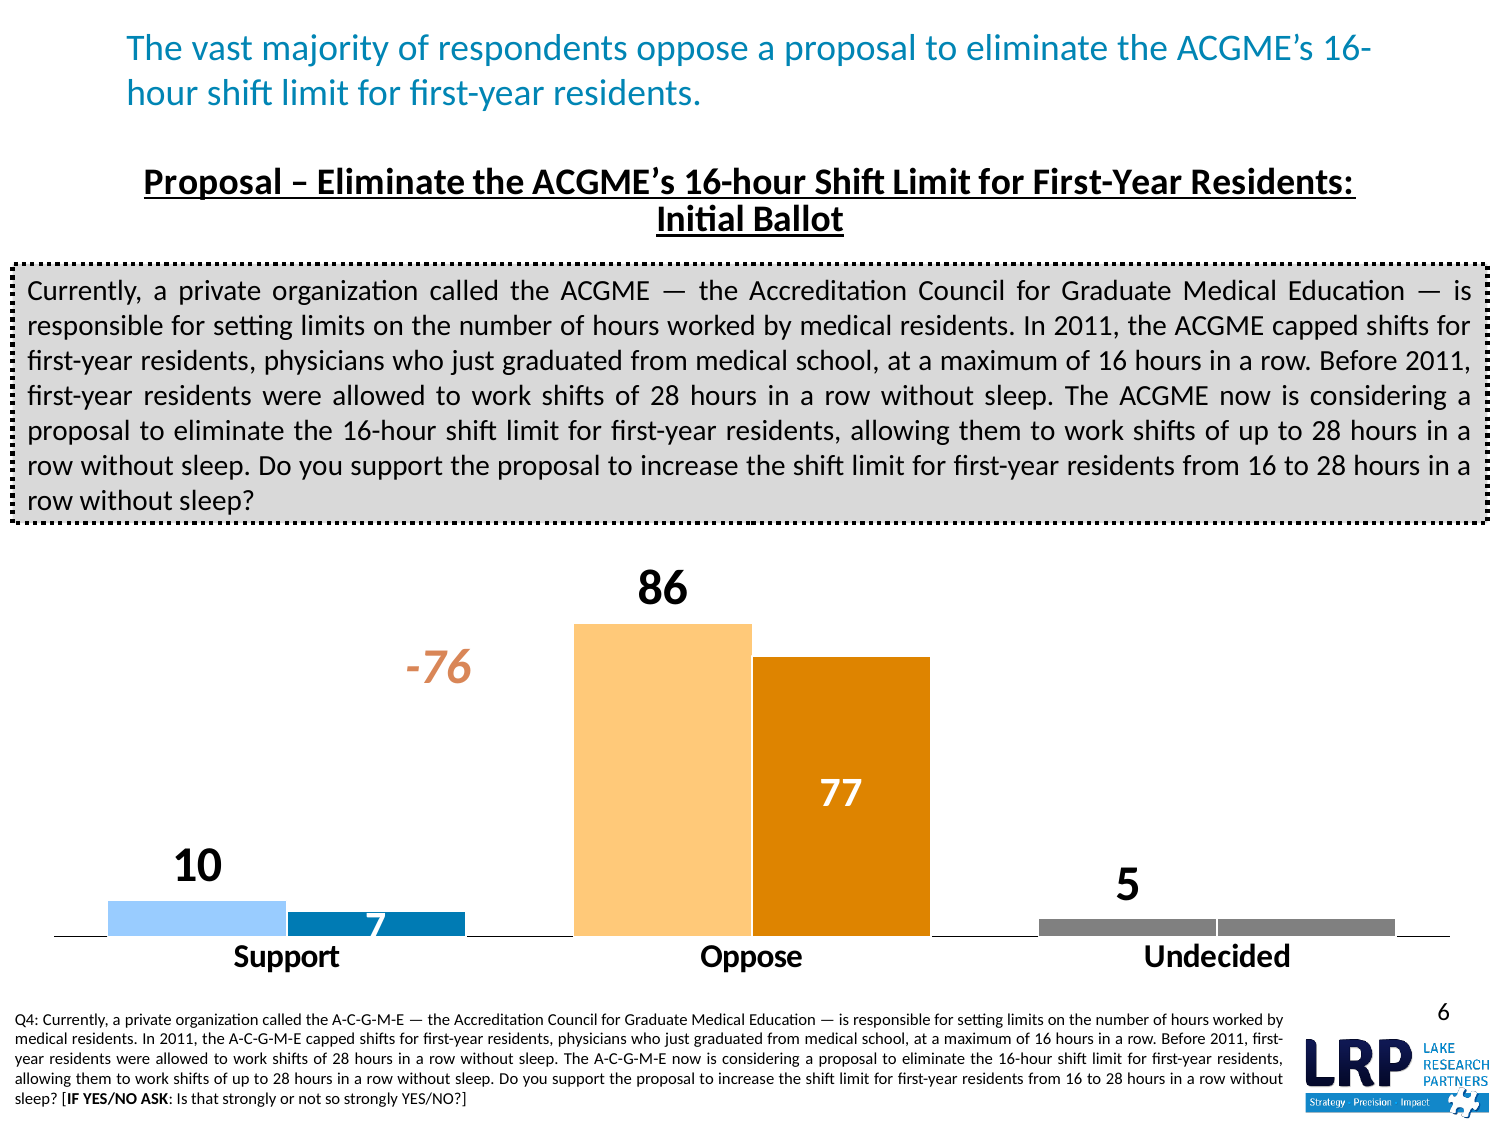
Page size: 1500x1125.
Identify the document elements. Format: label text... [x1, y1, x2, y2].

title The vast majority of respondents oppose a proposal to eliminate the ACGME’s 16-hour shift limit for first-year residents. [111, 0, 1389, 155]
chart [30, 158, 1469, 1013]
picture [1304, 1038, 1492, 1119]
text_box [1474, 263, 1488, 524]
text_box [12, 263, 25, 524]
text_box Q4: Currently, a private organization called the A-C-G-M-E — the Accreditation Council for Graduate Medical Education — is responsible for setting limits on the number of hours worked by medical residents. In 2011, the A-C-G-M-E capped shifts for first-year residents, physicians who just graduated from medical school, at a maximum of 16 hours in a row. Before 2011, first-year residents were allowed to work shifts of 28 hours in a row without sleep. The A-C-G-M-E now is considering a proposal to eliminate the 16-hour shift limit for first-year residents, allowing them to work shifts of up to 28 hours in a row without sleep. Do you support the proposal to increase the shift limit for first-year residents from 16 to 28 hours in a row without sleep? [IF YES/NO ASK: Is that strongly or not so strongly YES/NO?] [0, 1000, 1300, 1116]
footer 6 [1387, 987, 1500, 1038]
